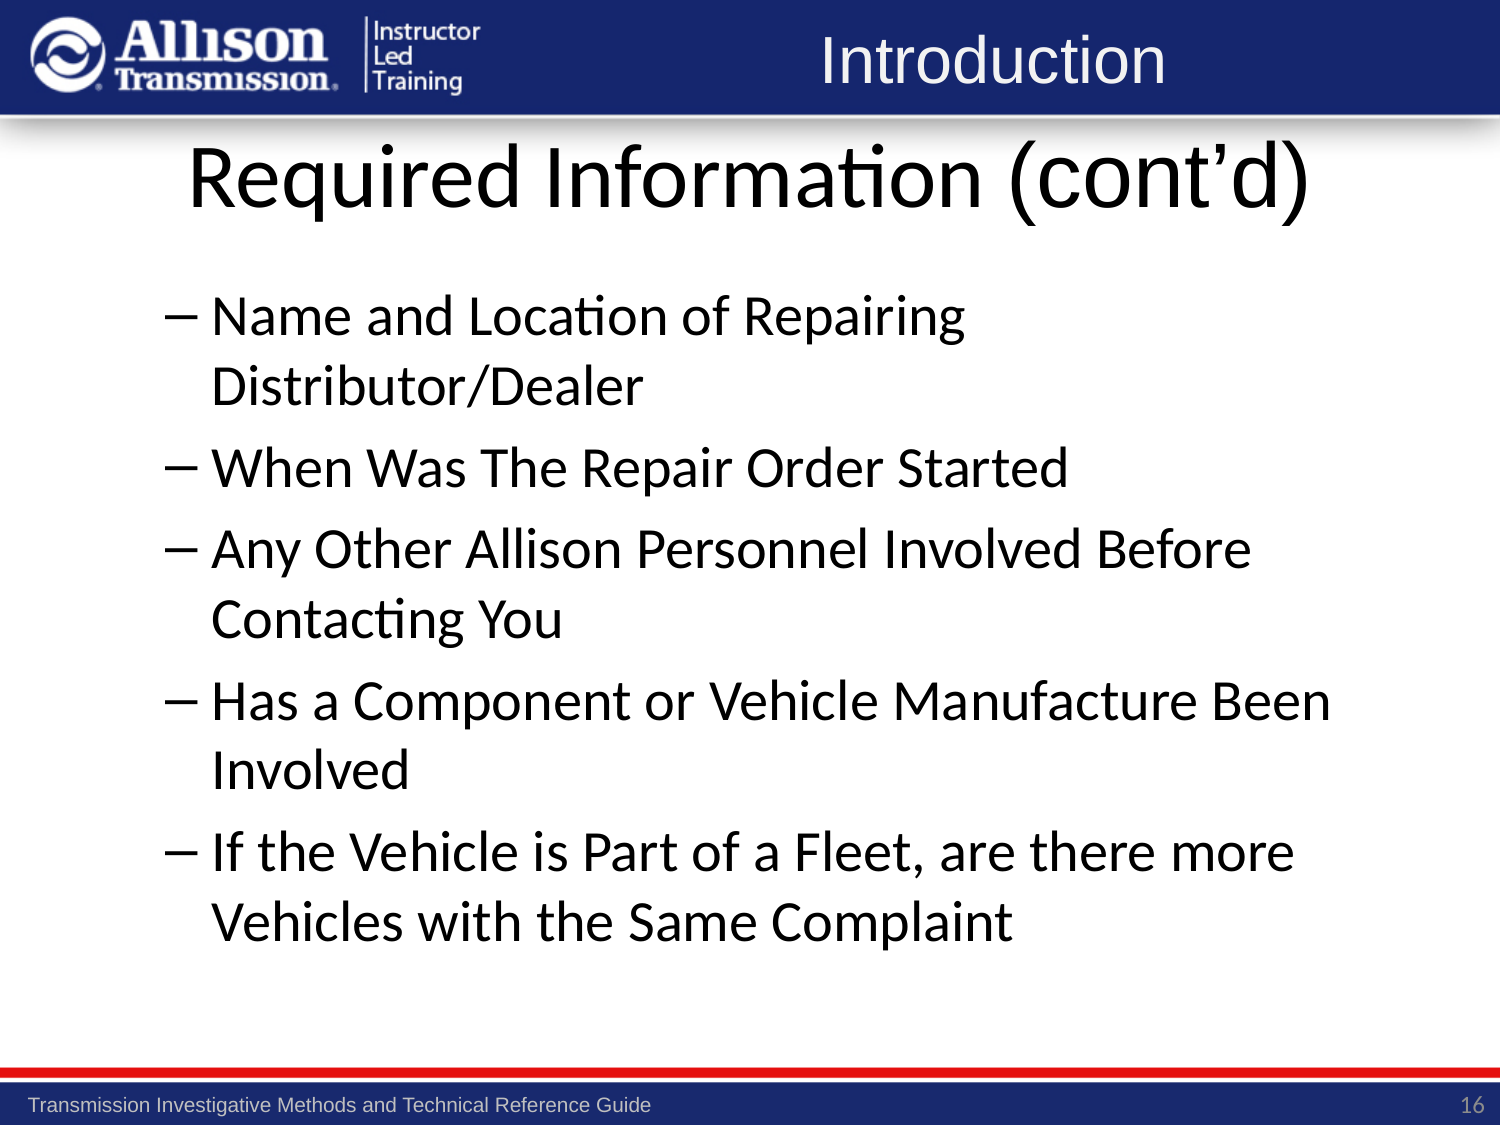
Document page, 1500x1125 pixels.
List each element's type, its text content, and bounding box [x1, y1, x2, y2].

picture [0, 0, 1500, 1125]
slide_number 16 [1149, 1074, 1500, 1125]
list Name and Location of Repairing Distributor/Dealer When Was The Repair Order Started Any Other Allison Personnel Involved Before Contacting You Has a Component or Vehicle Manufacture Been Involved If the Vehicle is Part of a Fleet, are there more Vehicles with the Same Complaint [75, 270, 1425, 1063]
title Required Information (cont’d) [75, 76, 1425, 265]
